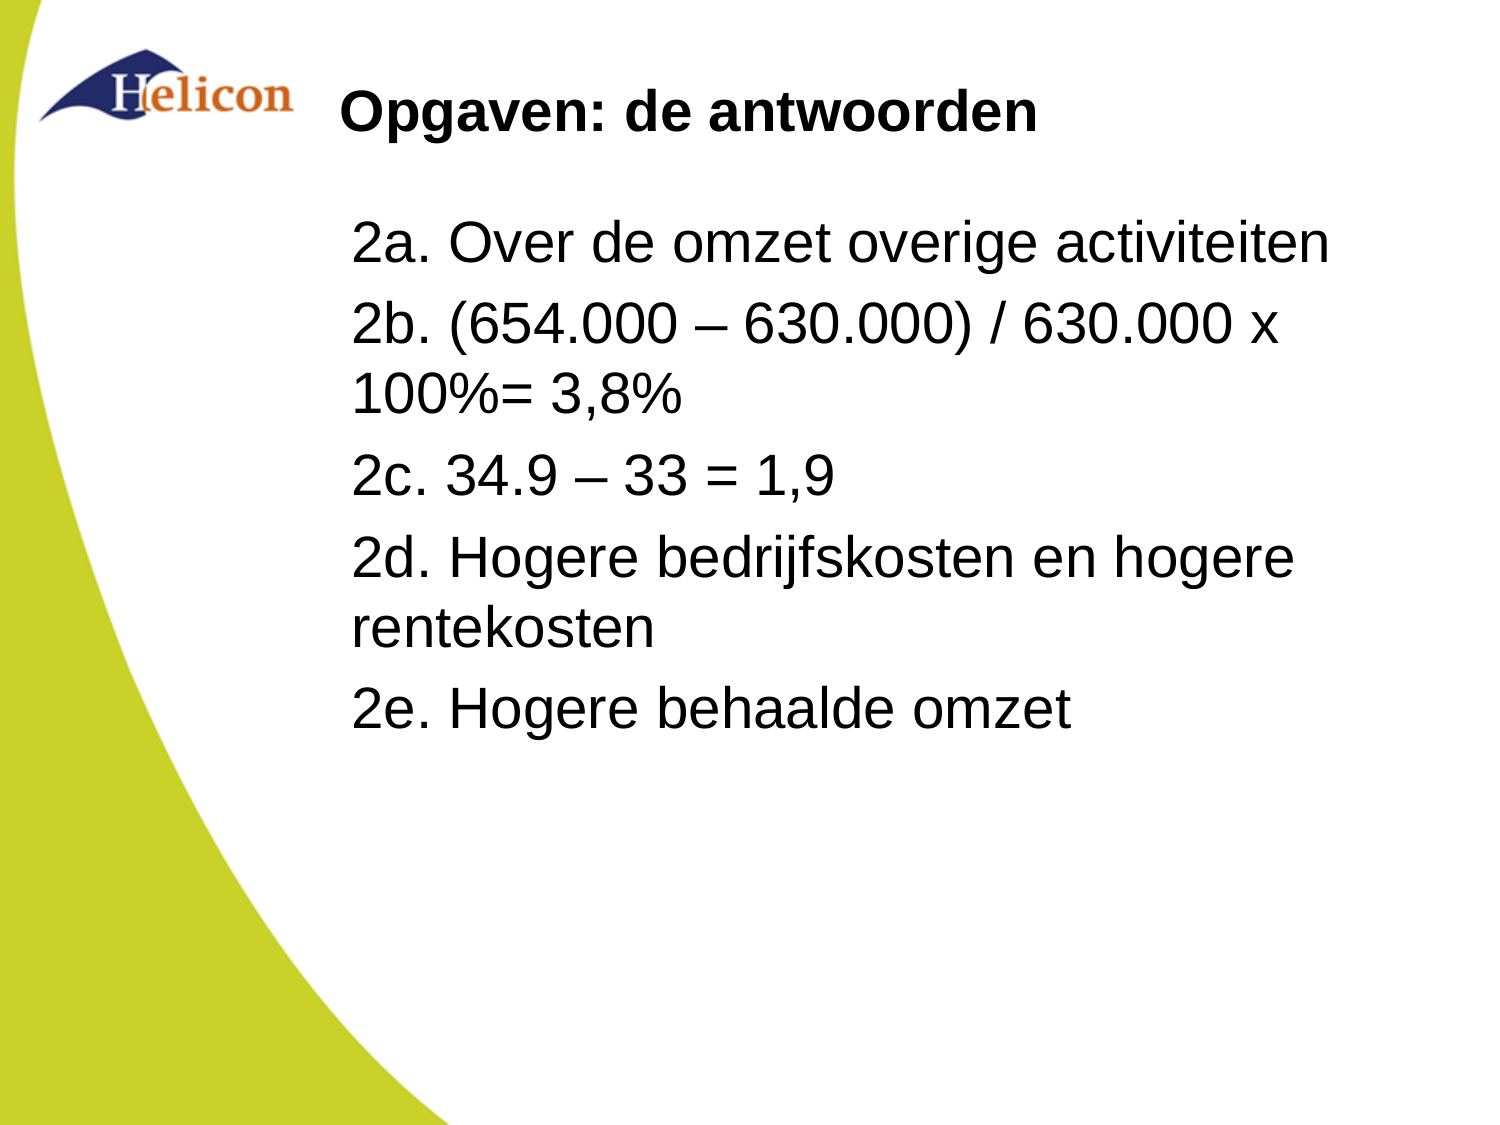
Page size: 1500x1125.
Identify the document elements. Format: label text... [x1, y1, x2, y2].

list 2a. Over de omzet overige activiteiten 2b. (654.000 – 630.000) / 630.000 x 100%= 3,8% 2c. 34.9 – 33 = 1,9 2d. Hogere bedrijfskosten en hogere rentekosten 2e. Hogere behaalde omzet [336, 196, 1425, 1005]
picture [0, 0, 1500, 1125]
title Opgaven: de antwoorden [324, 54, 1415, 161]
